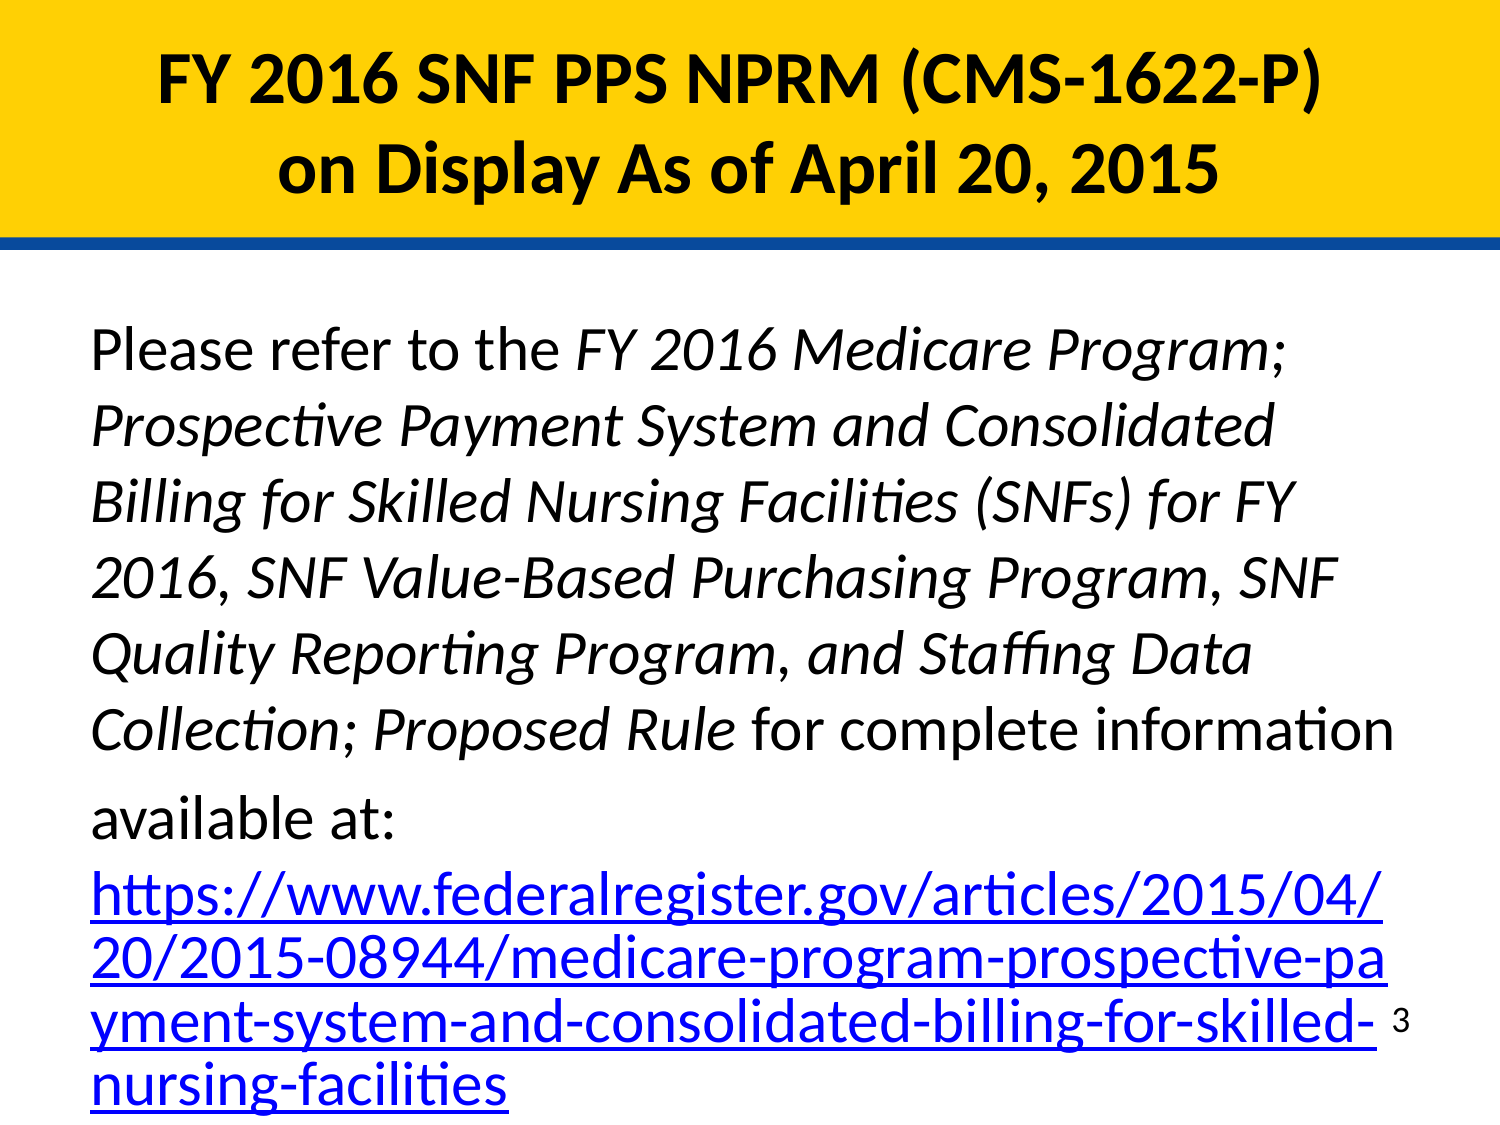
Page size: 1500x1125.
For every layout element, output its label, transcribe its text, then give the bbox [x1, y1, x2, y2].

list Please refer to the FY 2016 Medicare Program; Prospective Payment System and Consolidated Billing for Skilled Nursing Facilities (SNFs) for FY 2016, SNF Value-Based Purchasing Program, SNF Quality Reporting Program, and Staffing Data Collection; Proposed Rule for complete information available at: https://www.federalregister.gov/articles/2015/04/20/2015-08944/medicare-program-prospective-payment-system-and-consolidated-billing-for-skilled-nursing-facilities [75, 299, 1425, 987]
text_box 3 [74, 987, 1425, 1048]
title FY 2016 SNF PPS NPRM (CMS-1622-P) on Display As of April 20, 2015 [0, 0, 1500, 238]
